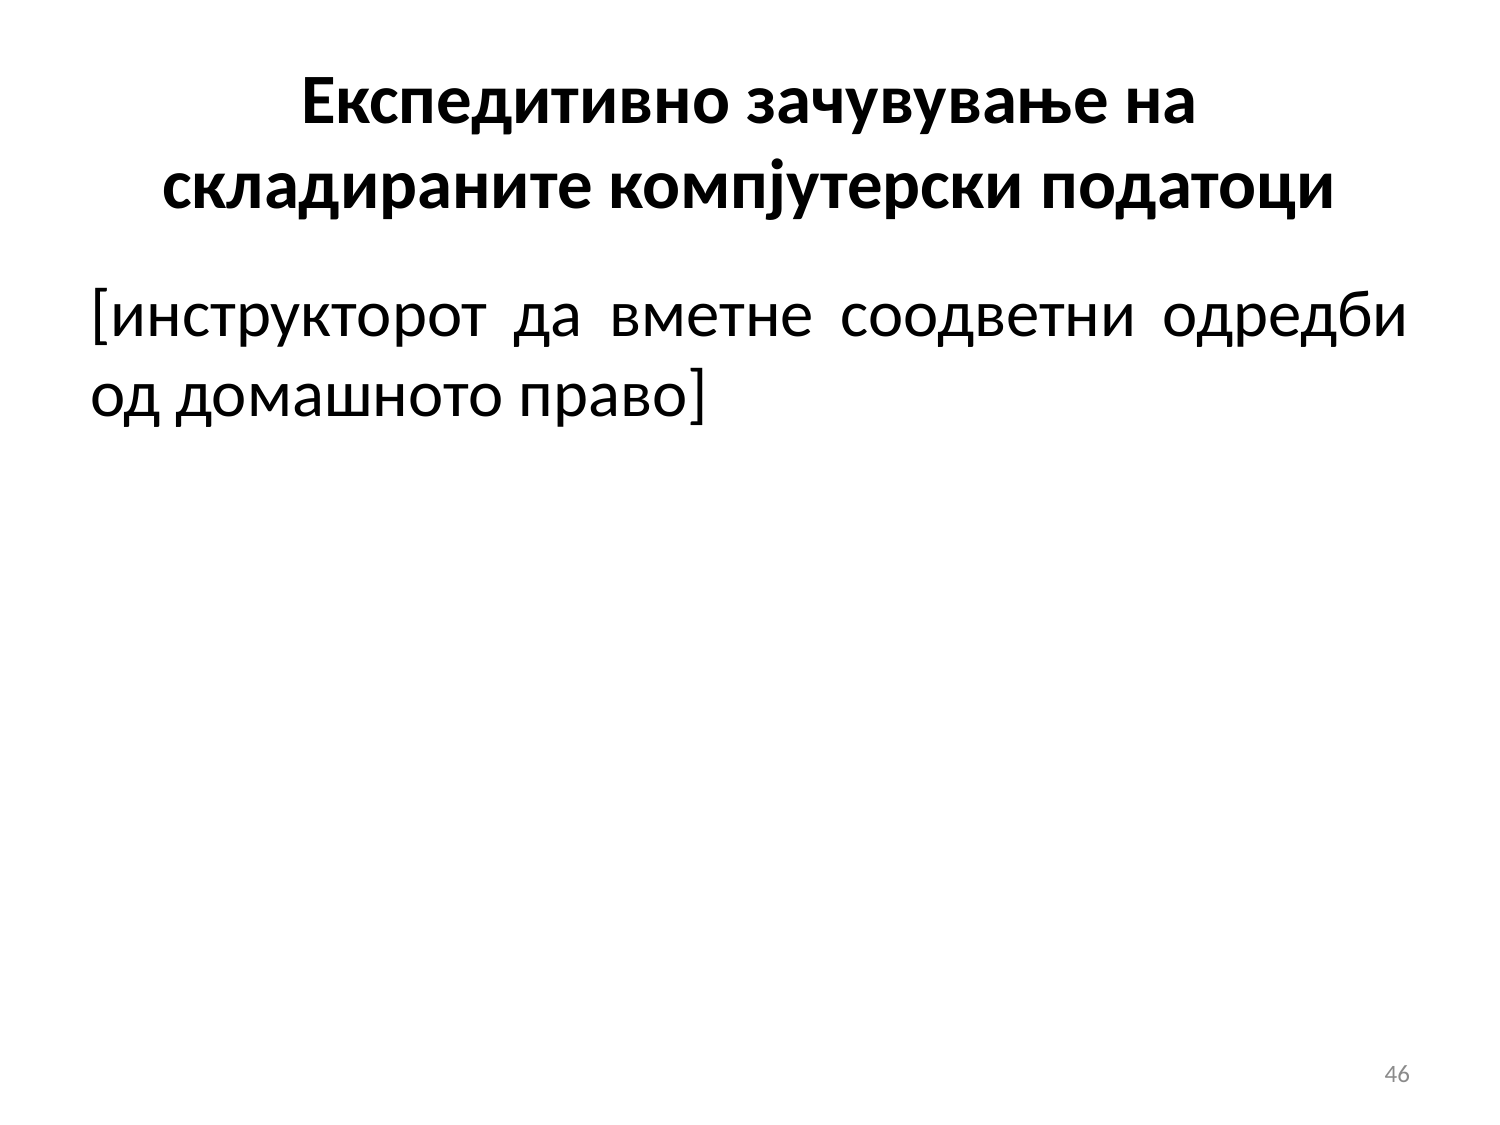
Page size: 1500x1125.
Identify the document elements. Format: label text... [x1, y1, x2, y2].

slide_number 46 [1074, 1042, 1425, 1103]
title Експедитивно зачувување на складираните компјутерски податоци [75, 45, 1425, 233]
list [инструкторот да вметне соодветни одредби од домашното право] [75, 262, 1425, 1005]
